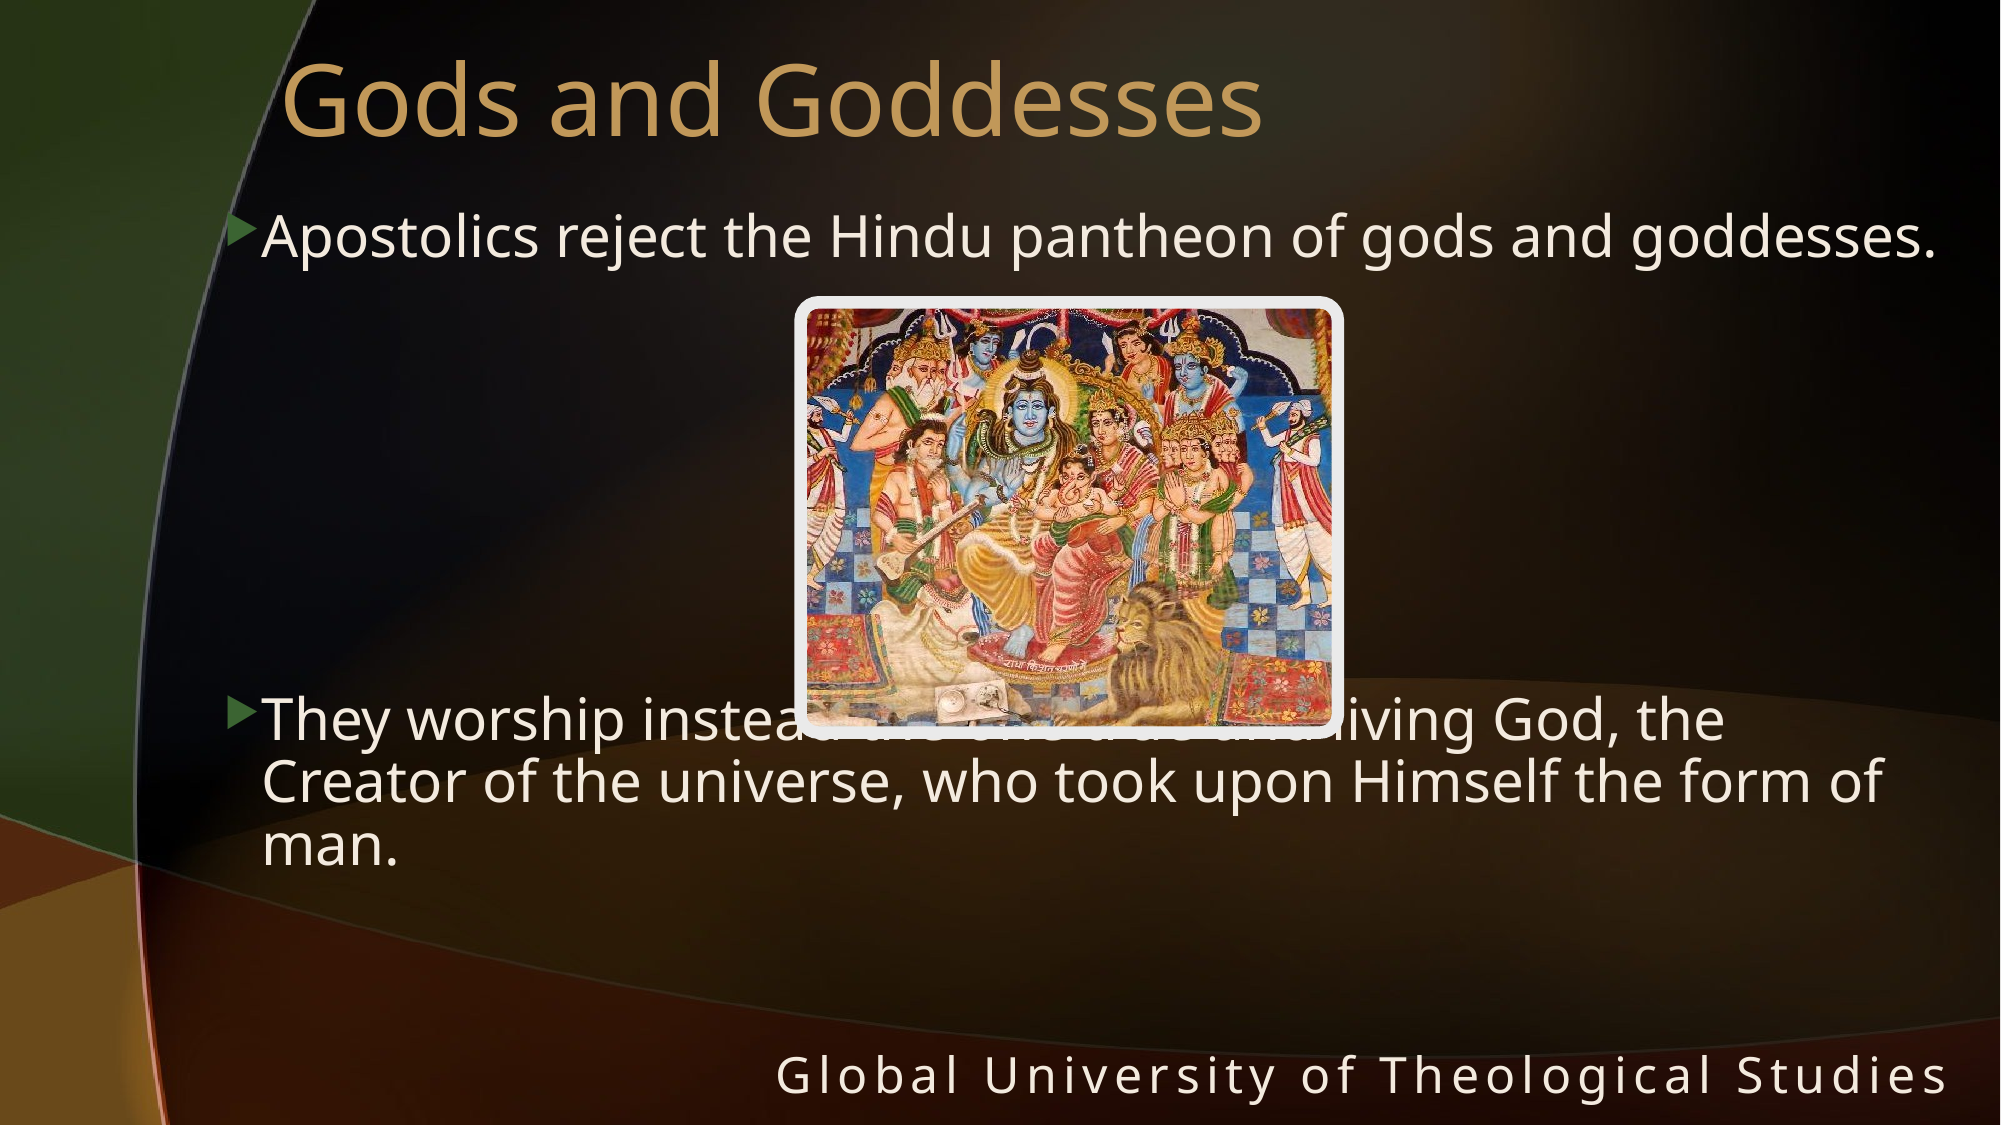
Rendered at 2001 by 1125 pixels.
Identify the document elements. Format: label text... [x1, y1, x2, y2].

text_box Global University of Theological Studies [760, 1042, 2000, 1124]
list Apostolics reject the Hindu pantheon of gods and goddesses. They worship instead the one true and living God, the Creator of the universe, who took upon Himself the form of man. [208, 199, 1956, 988]
picture [0, 0, 2001, 1125]
title Gods and Goddesses [264, 4, 1993, 188]
